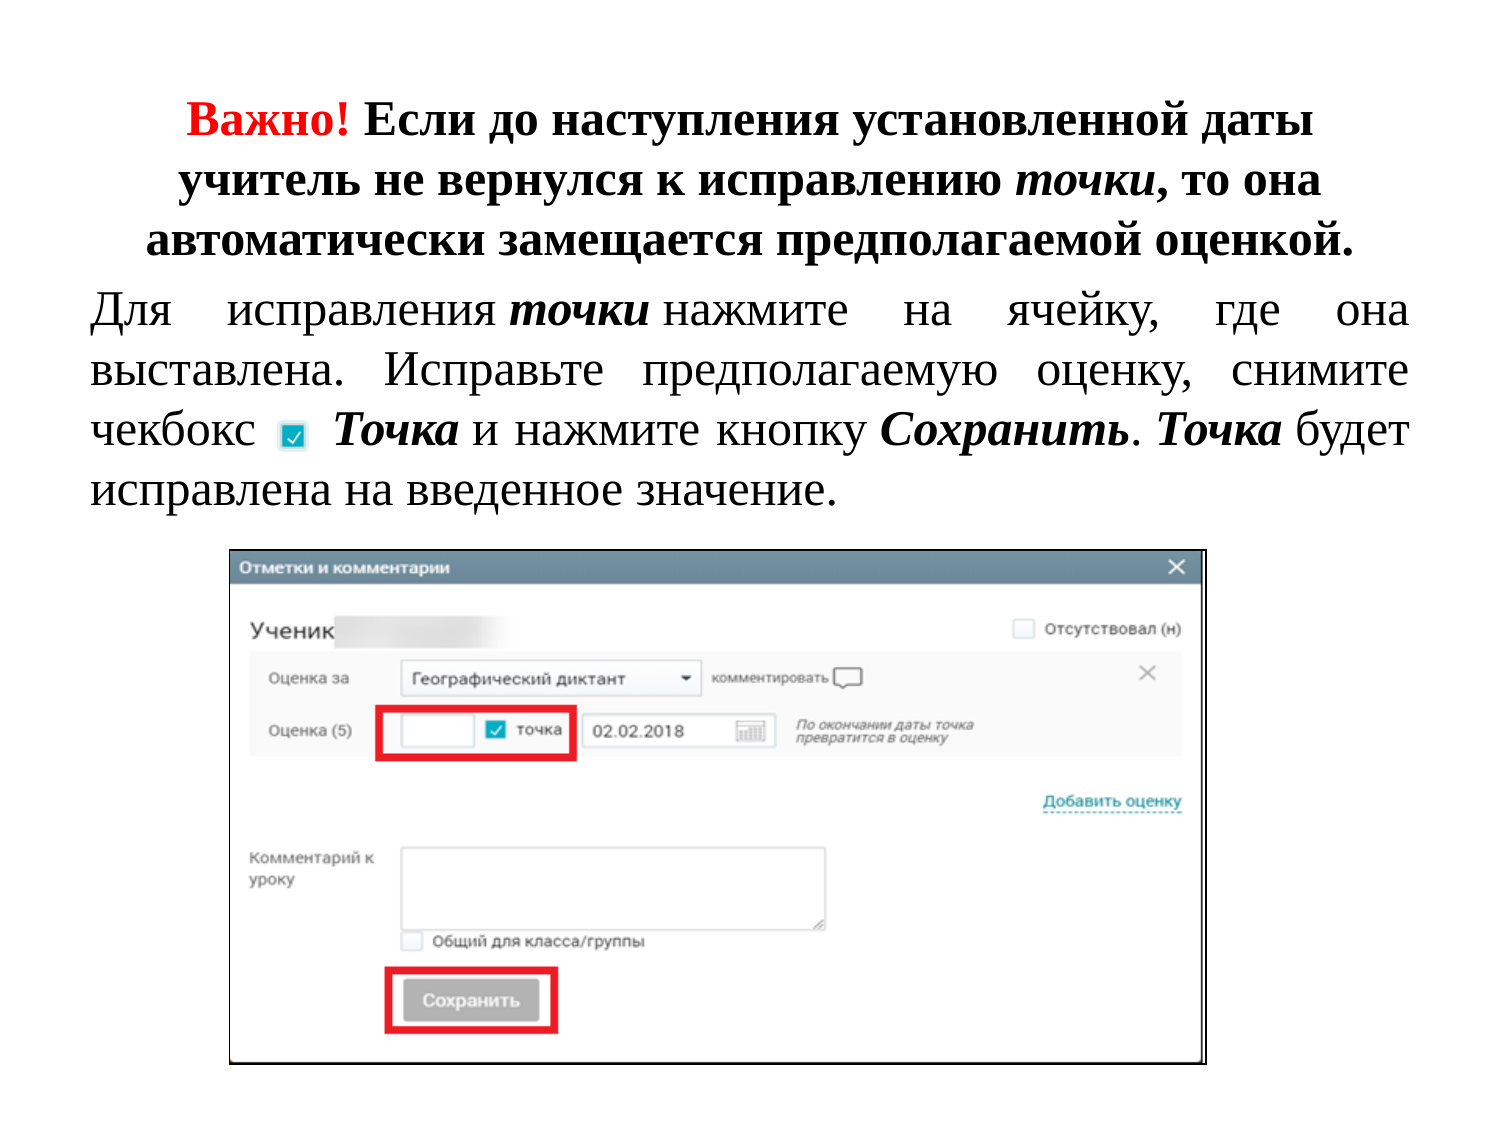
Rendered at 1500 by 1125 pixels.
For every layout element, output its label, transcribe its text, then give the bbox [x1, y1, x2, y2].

list Важно! Если до наступления установленной даты учитель не вернулся к исправлению точки, то она автоматически замещается предполагаемой оценкой. Для исправления точки нажмите на ячейку, где она выставлена. Исправьте предполагаемую оценку, снимите чекбокс Точка и нажмите кнопку Сохранить. Точка будет исправлена на введенное значение. [75, 78, 1425, 1005]
picture [229, 550, 1206, 1064]
picture [276, 420, 309, 453]
